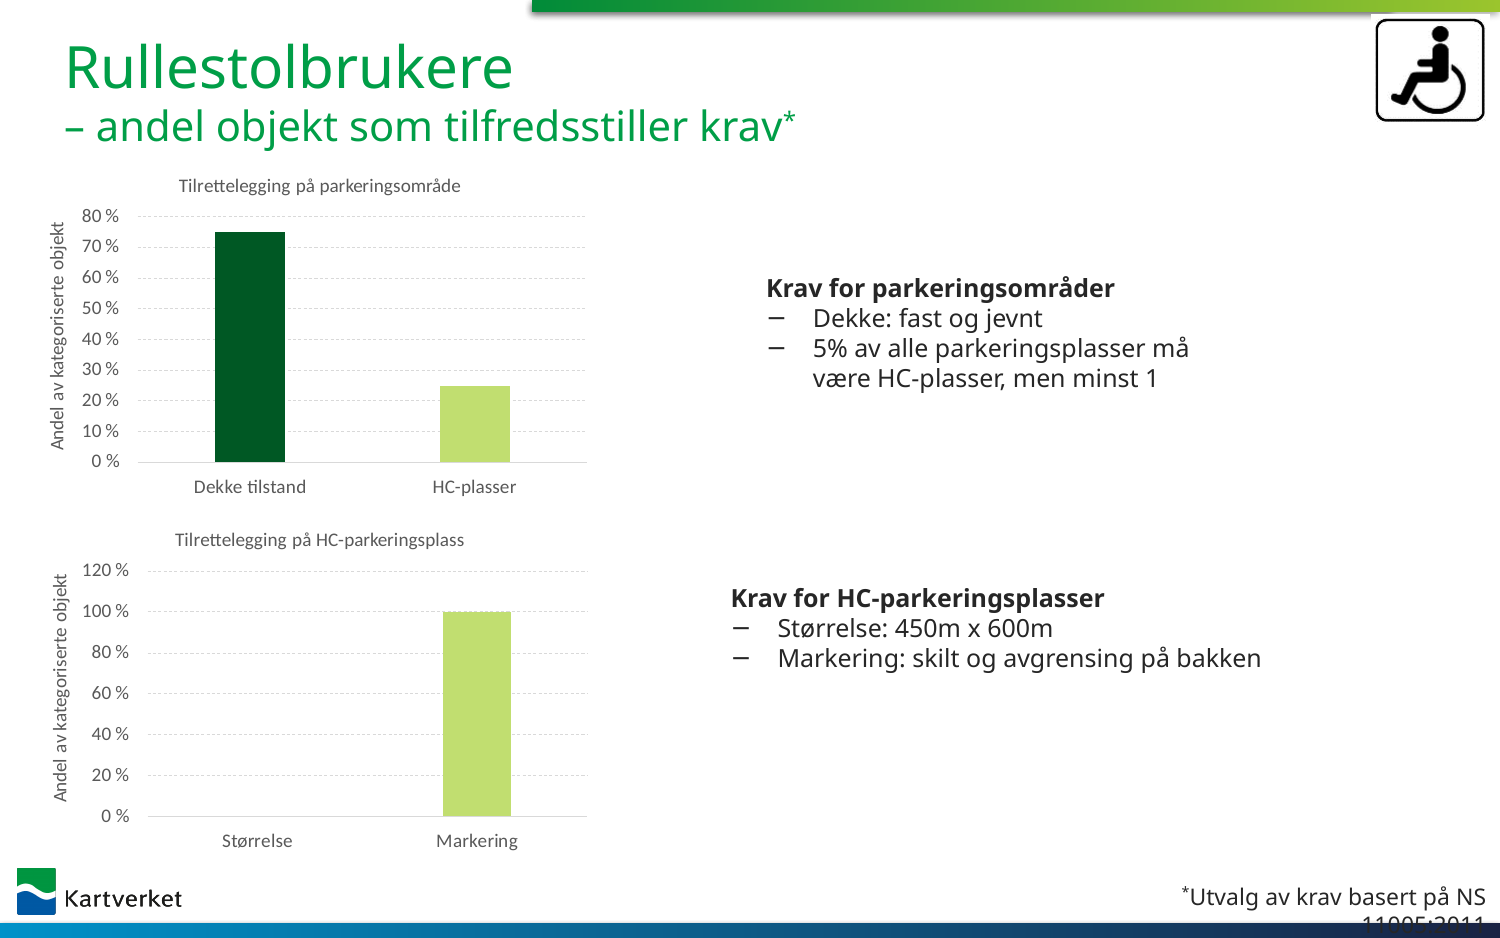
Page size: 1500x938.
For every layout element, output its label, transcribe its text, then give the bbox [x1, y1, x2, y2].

text_box *Utvalg av krav basert på NS 11005:2011 [1068, 873, 1500, 938]
text_box Krav for HC-parkeringsplasser Størrelse: 450m x 600m Markering: skilt og avgrensing på bakken [715, 574, 1278, 680]
picture [41, 166, 598, 505]
picture [1371, 13, 1491, 127]
text_box Krav for parkeringsområder Dekke: fast og jevnt 5% av alle parkeringsplasser må være HC-plasser, men minst 1 [751, 264, 1232, 400]
picture [41, 520, 598, 859]
text_box Rullestolbrukere – andel objekt som tilfredsstiller krav* [49, 23, 1431, 158]
